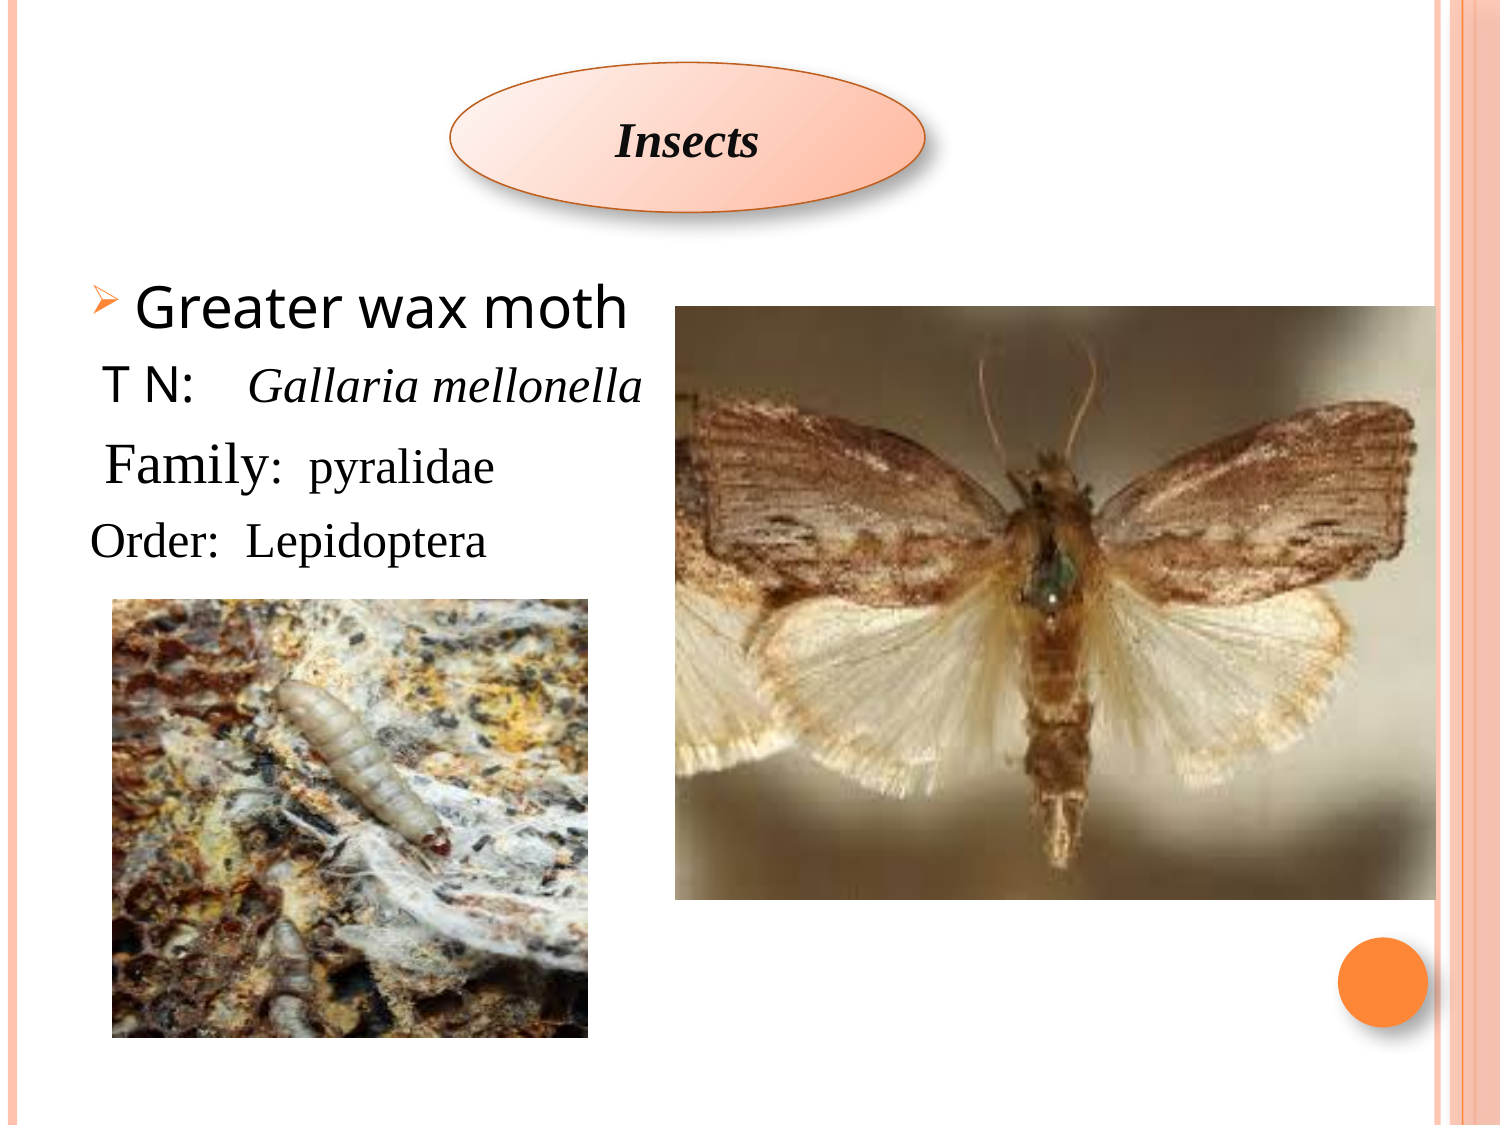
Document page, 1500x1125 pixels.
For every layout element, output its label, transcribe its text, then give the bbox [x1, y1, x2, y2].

picture [112, 599, 588, 1038]
list Greater wax moth T N: Gallaria mellonella Family: pyralidae Order: Lepidoptera [75, 262, 1300, 1062]
picture [674, 306, 1436, 901]
text_box Insects [449, 61, 926, 214]
